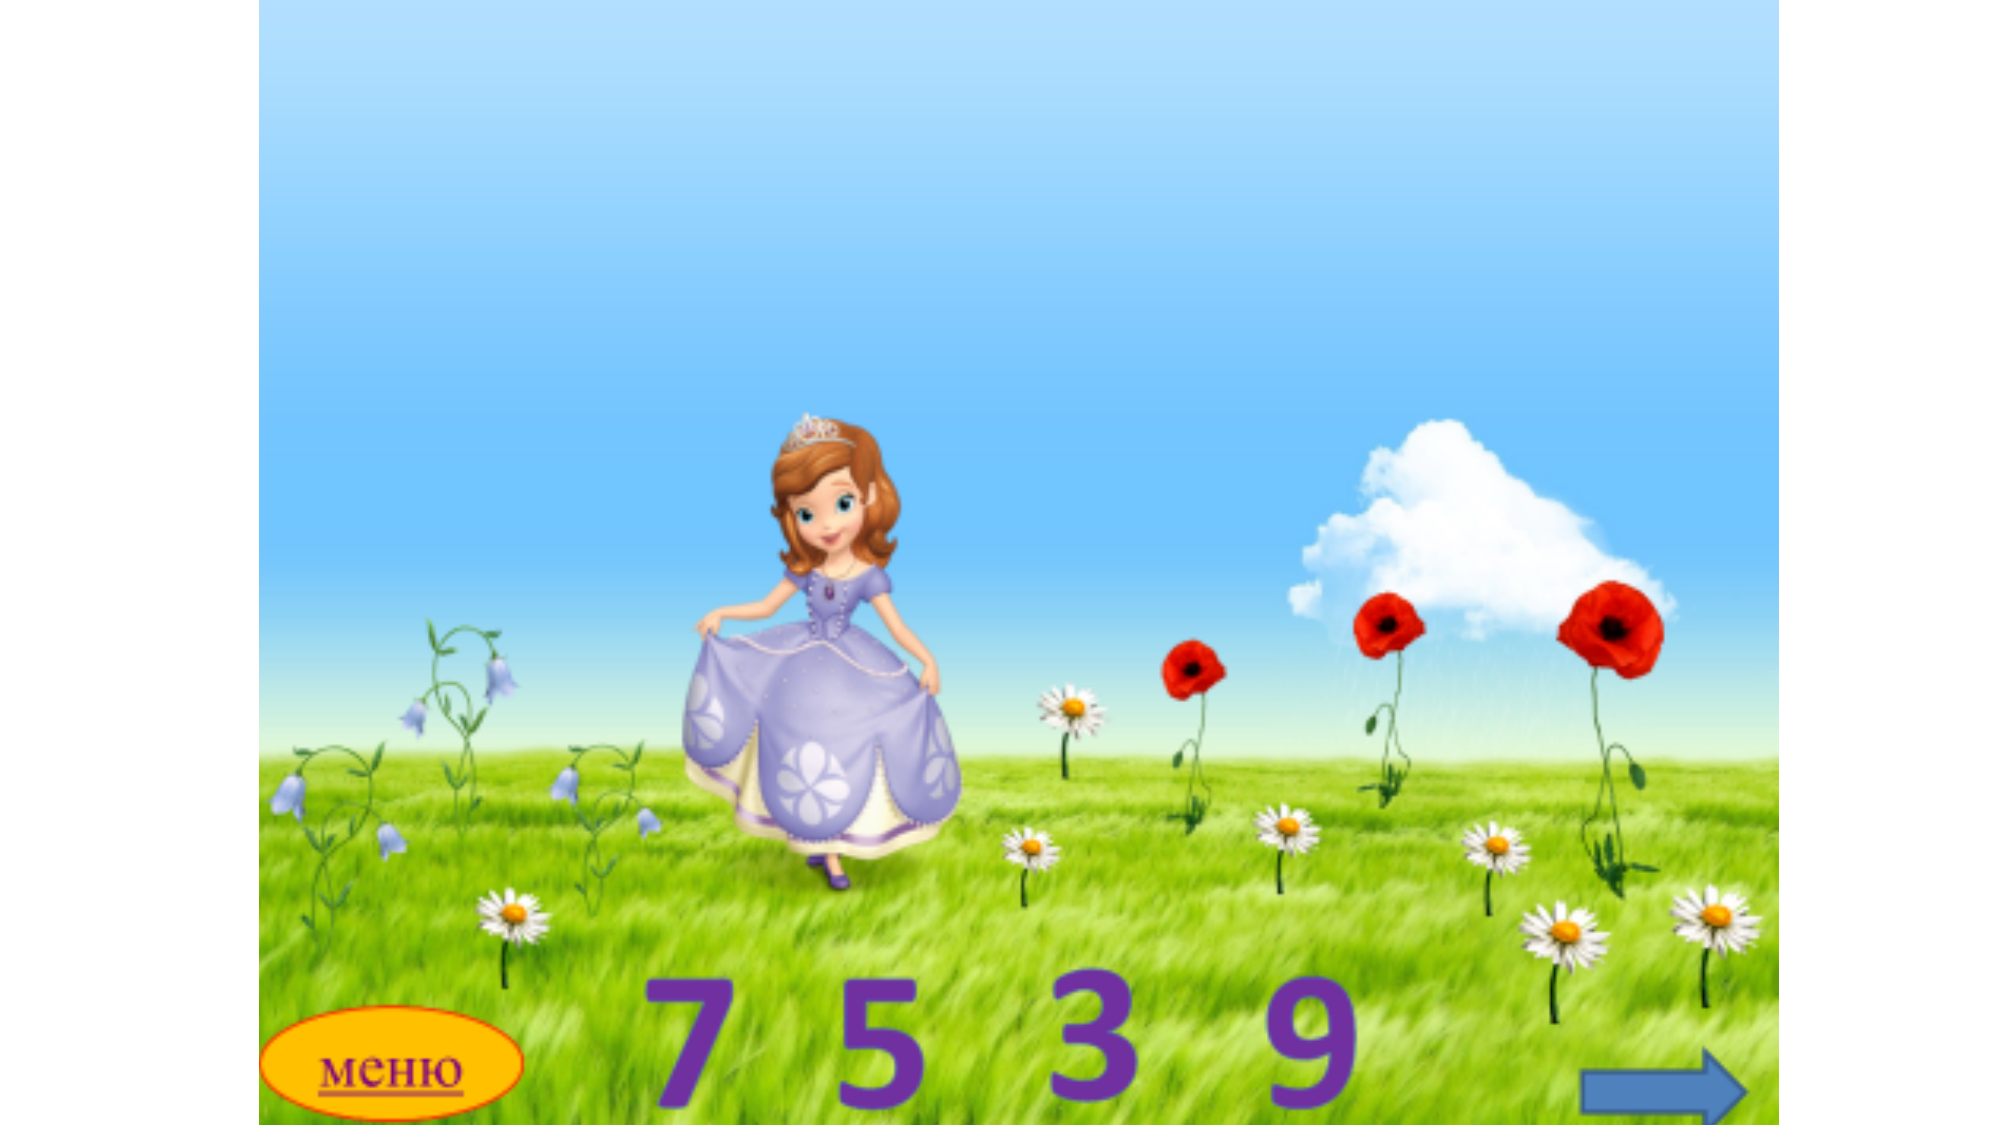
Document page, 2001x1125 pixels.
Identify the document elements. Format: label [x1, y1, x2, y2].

picture [259, 0, 1779, 1125]
